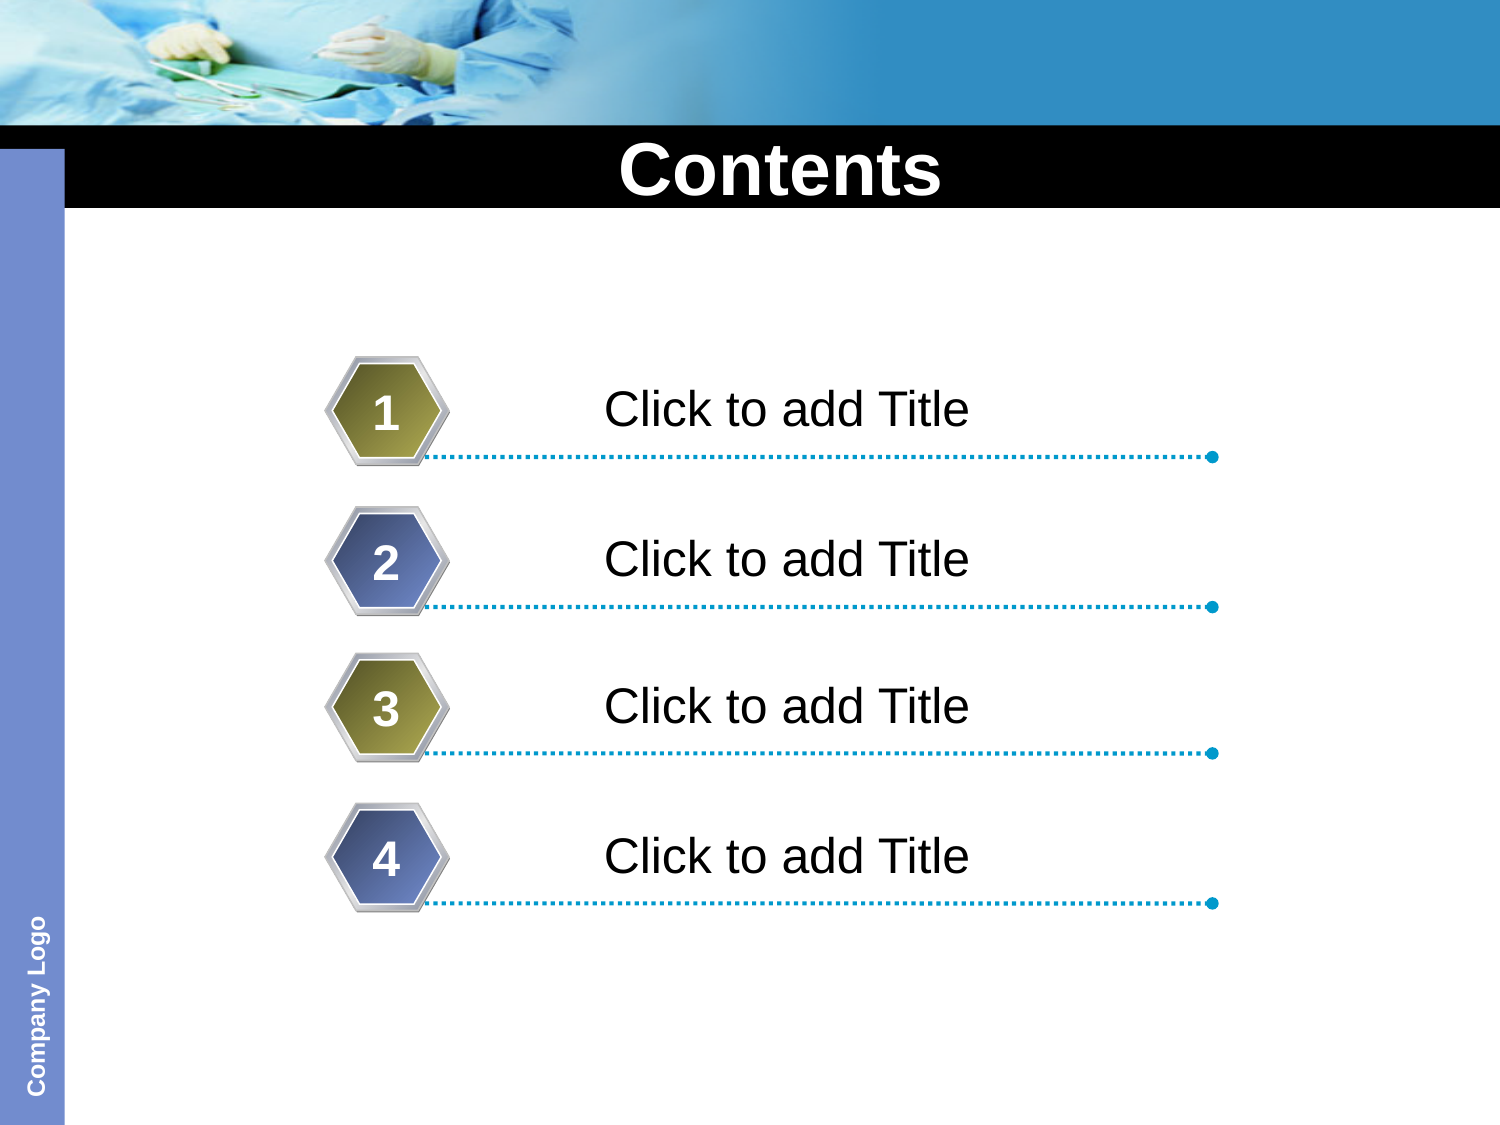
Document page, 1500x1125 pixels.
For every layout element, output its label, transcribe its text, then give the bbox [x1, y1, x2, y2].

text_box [324, 506, 1213, 617]
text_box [324, 803, 1213, 913]
title Contents [62, 124, 1500, 206]
picture [0, 0, 1500, 125]
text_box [324, 653, 1213, 763]
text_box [324, 356, 1213, 467]
